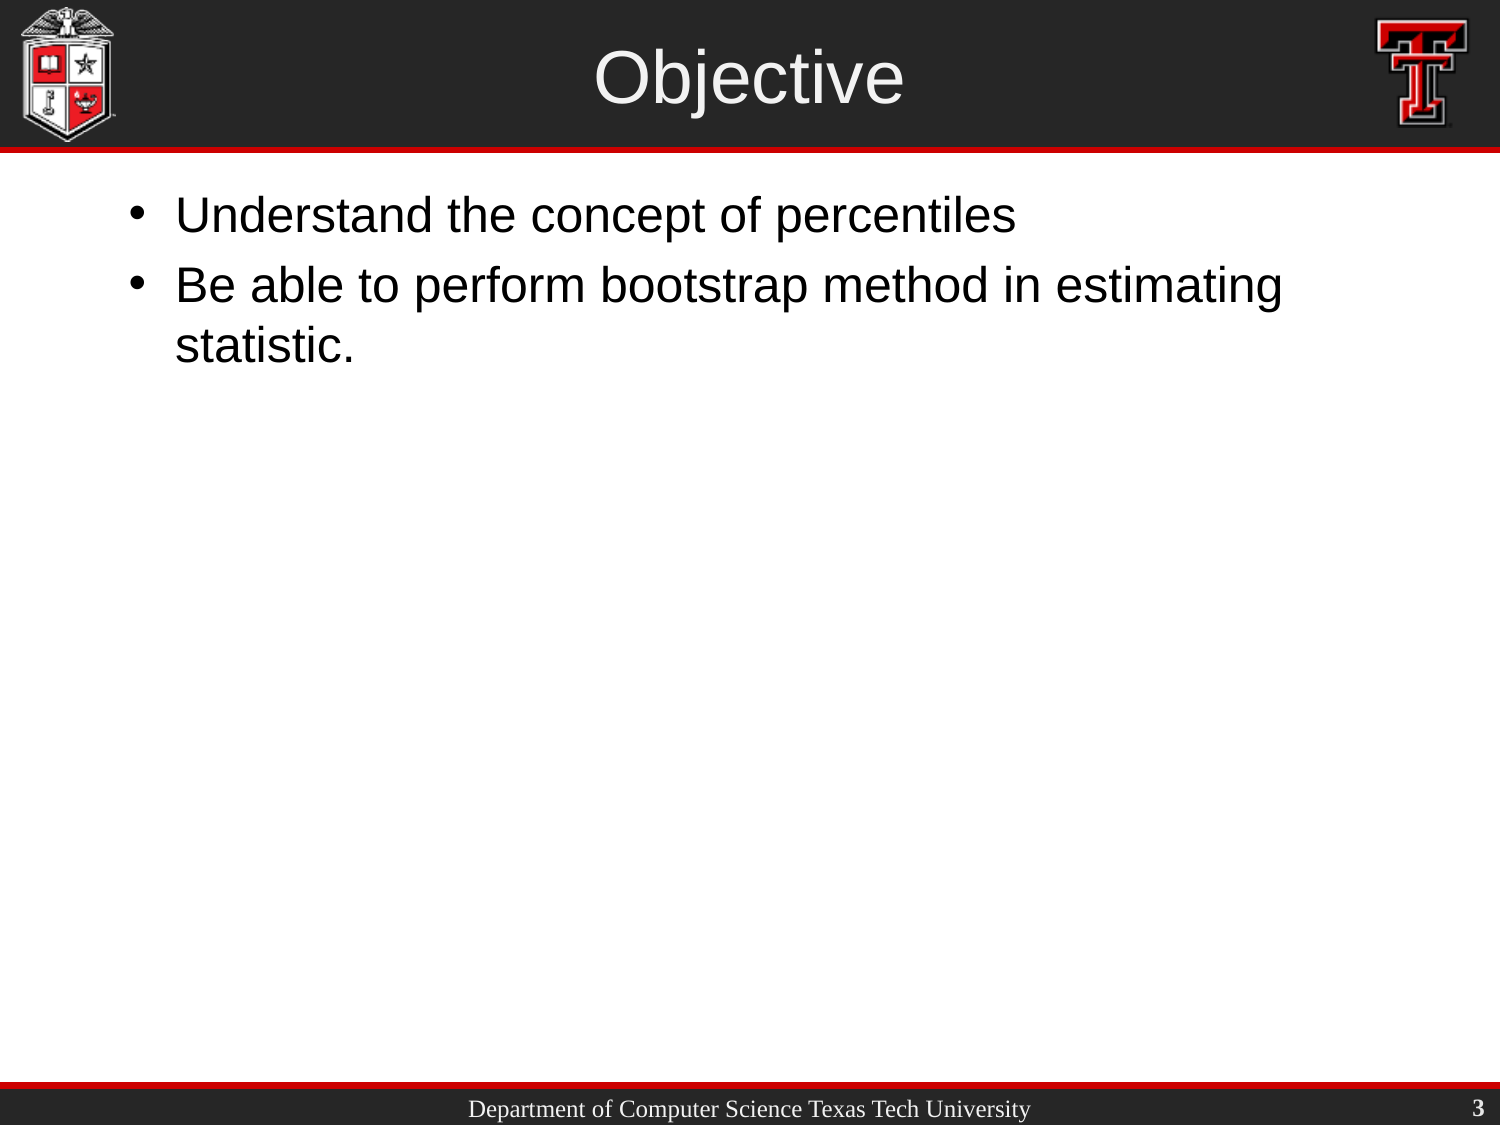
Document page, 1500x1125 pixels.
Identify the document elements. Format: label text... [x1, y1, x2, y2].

title Objective [151, 6, 1349, 141]
slide_number 3 [1392, 1086, 1500, 1125]
list Understand the concept of percentiles Be able to perform bootstrap method in estimating statistic. [113, 174, 1431, 1075]
picture [21, 7, 116, 142]
picture [1373, 14, 1472, 128]
